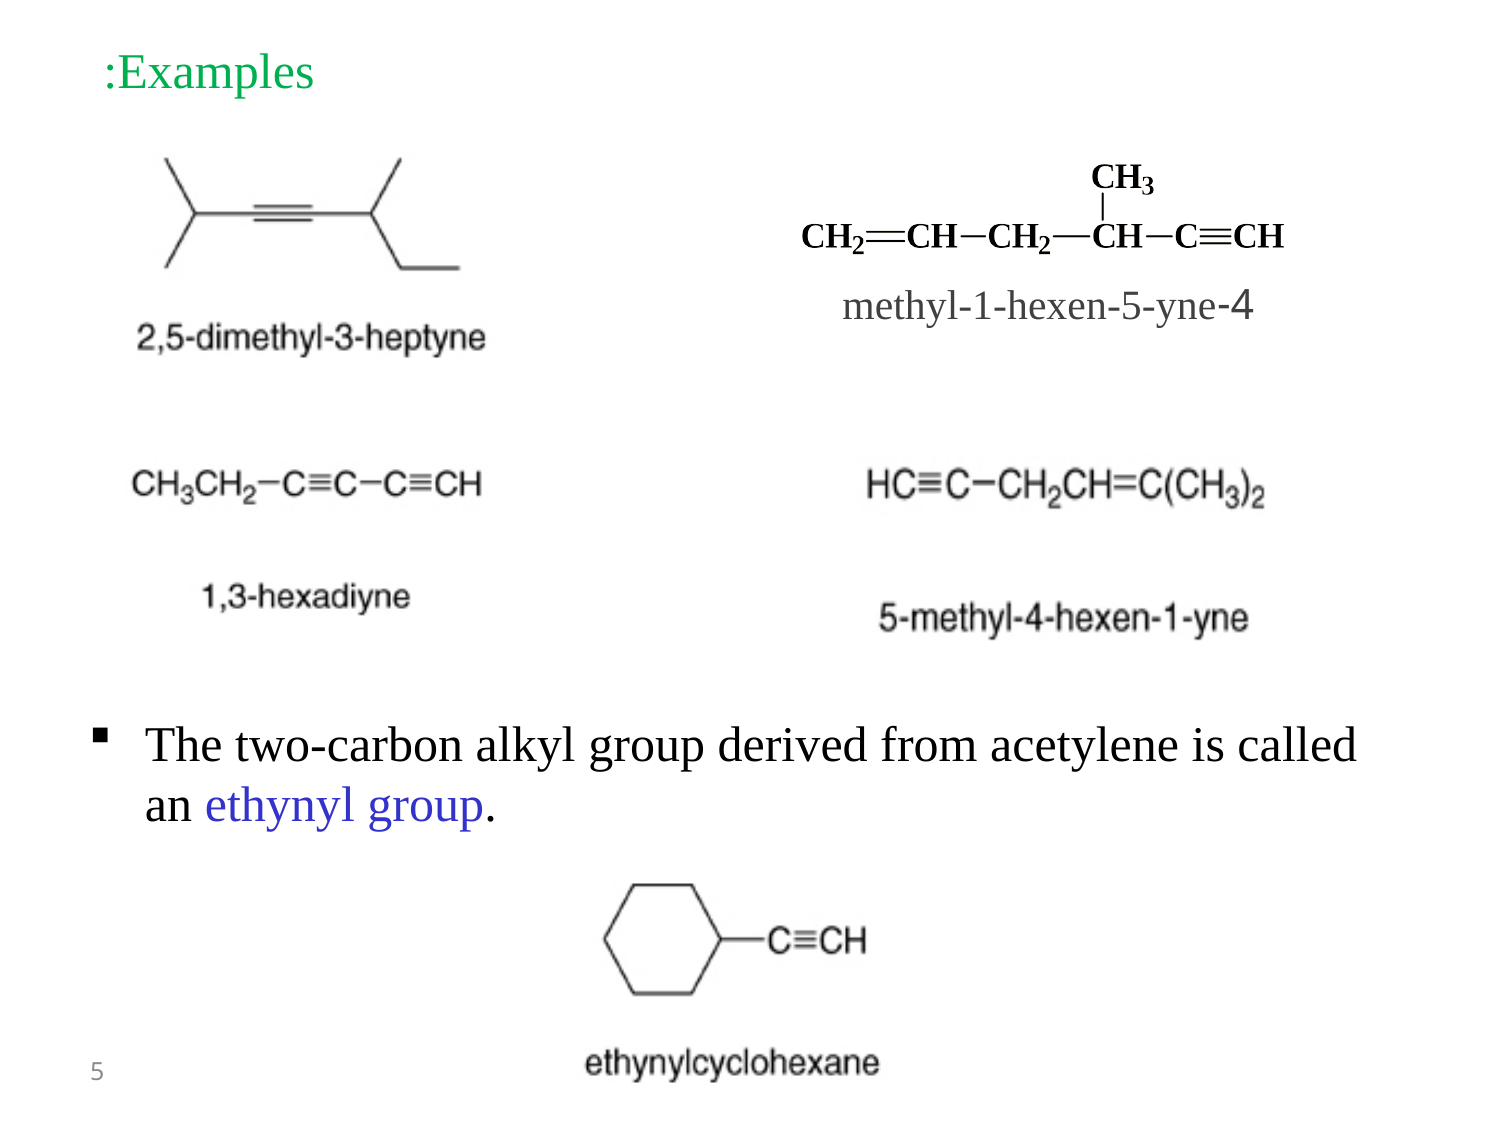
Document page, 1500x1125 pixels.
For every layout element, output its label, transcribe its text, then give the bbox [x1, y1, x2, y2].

text_box Examples: [88, 30, 330, 106]
picture [849, 373, 1269, 648]
text_box The two-carbon alkyl group derived from acetylene is called an ethynyl group. [73, 704, 1386, 839]
picture [134, 114, 510, 365]
slide_number 5 [75, 1042, 425, 1103]
picture [124, 389, 509, 622]
picture [567, 840, 892, 1090]
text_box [786, 142, 1297, 337]
